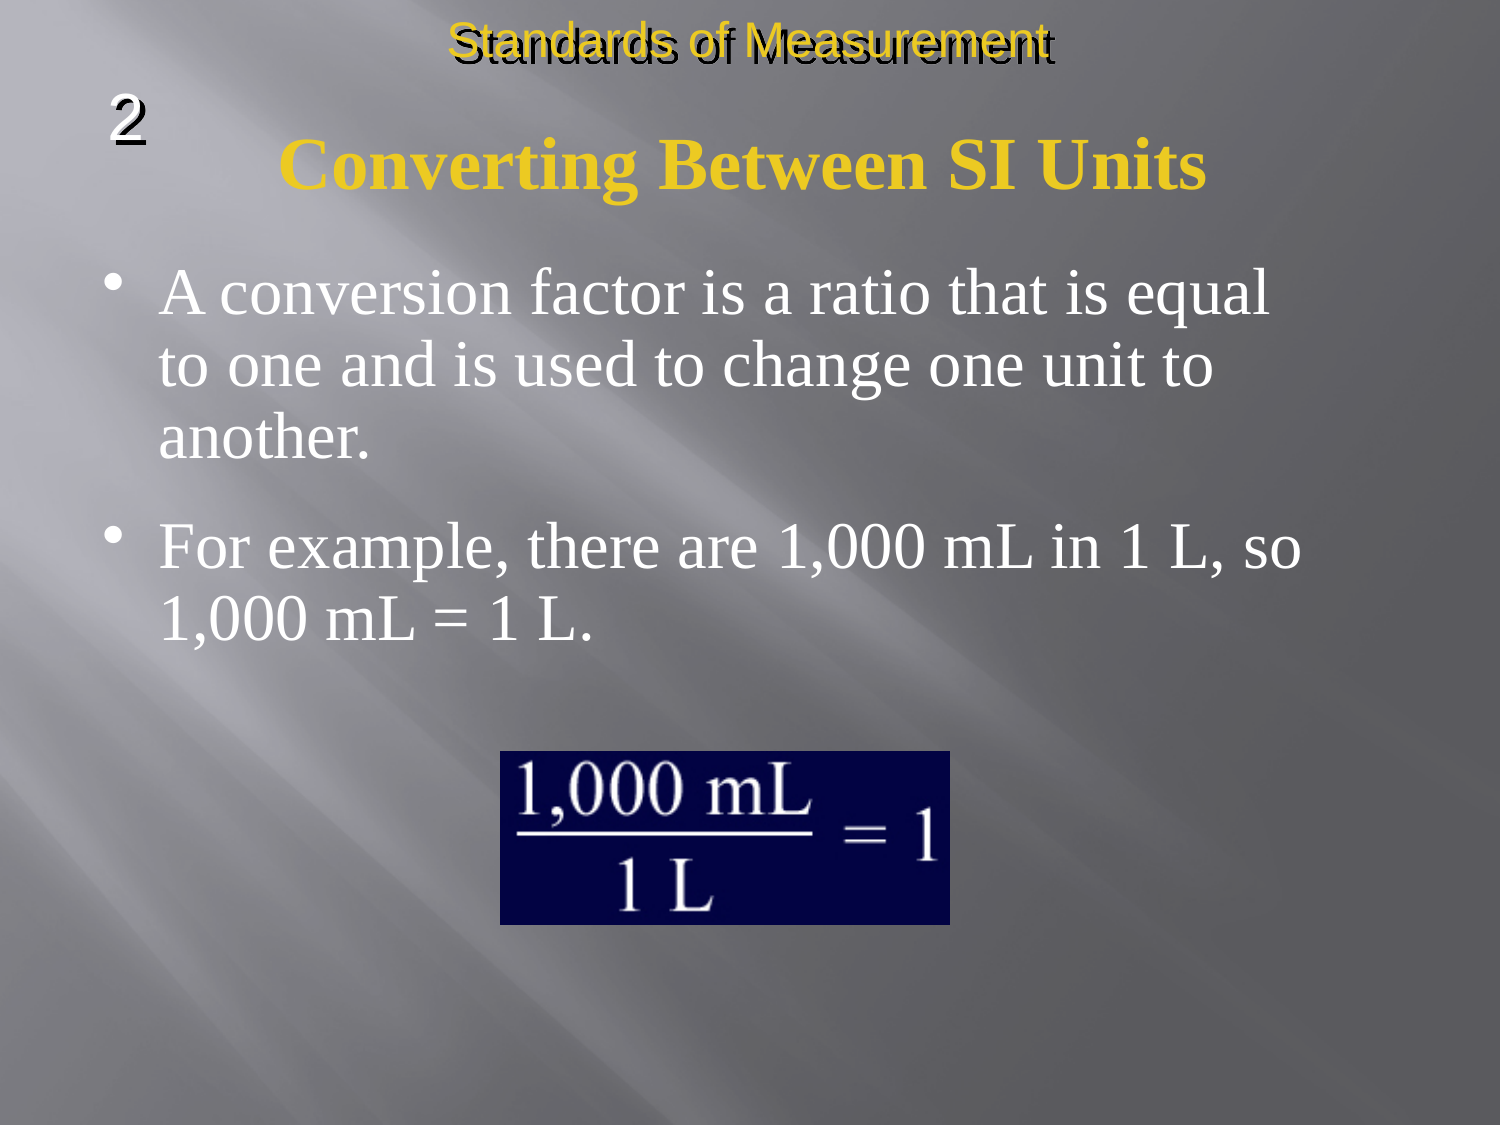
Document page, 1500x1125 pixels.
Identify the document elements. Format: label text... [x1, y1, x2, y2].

text_box Standards of Measurement [431, 0, 1065, 75]
text_box A conversion factor is a ratio that is equal to one and is used to change one unit to another. [87, 249, 1350, 481]
text_box 2 [93, 66, 160, 162]
text_box Converting Between SI Units [262, 117, 1243, 214]
text_box For example, there are 1,000 mL in 1 L, so 1,000 mL = 1 L. [87, 503, 1400, 663]
picture [499, 751, 951, 926]
